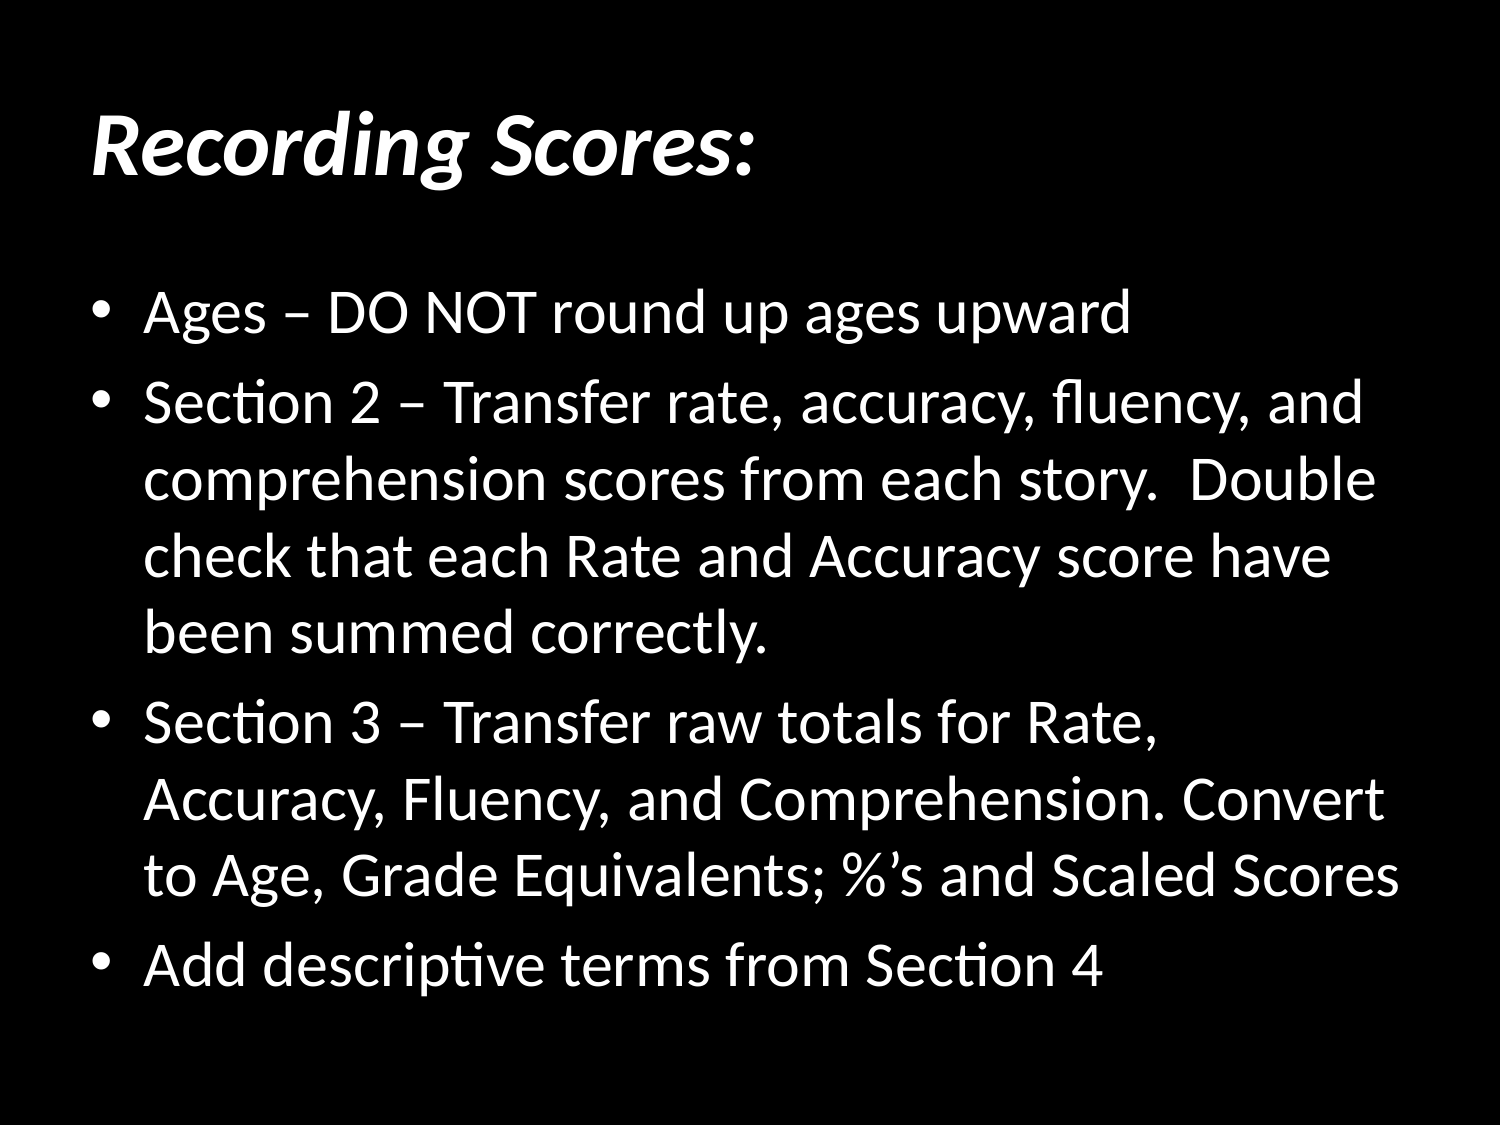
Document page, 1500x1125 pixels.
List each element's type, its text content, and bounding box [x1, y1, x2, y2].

title Recording Scores: [75, 45, 1425, 233]
list Ages – DO NOT round up ages upward Section 2 – Transfer rate, accuracy, fluency, and comprehension scores from each story. Double check that each Rate and Accuracy score have been summed correctly. Section 3 – Transfer raw totals for Rate, Accuracy, Fluency, and Comprehension. Convert to Age, Grade Equivalents; %’s and Scaled Scores Add descriptive terms from Section 4 [75, 262, 1425, 1063]
